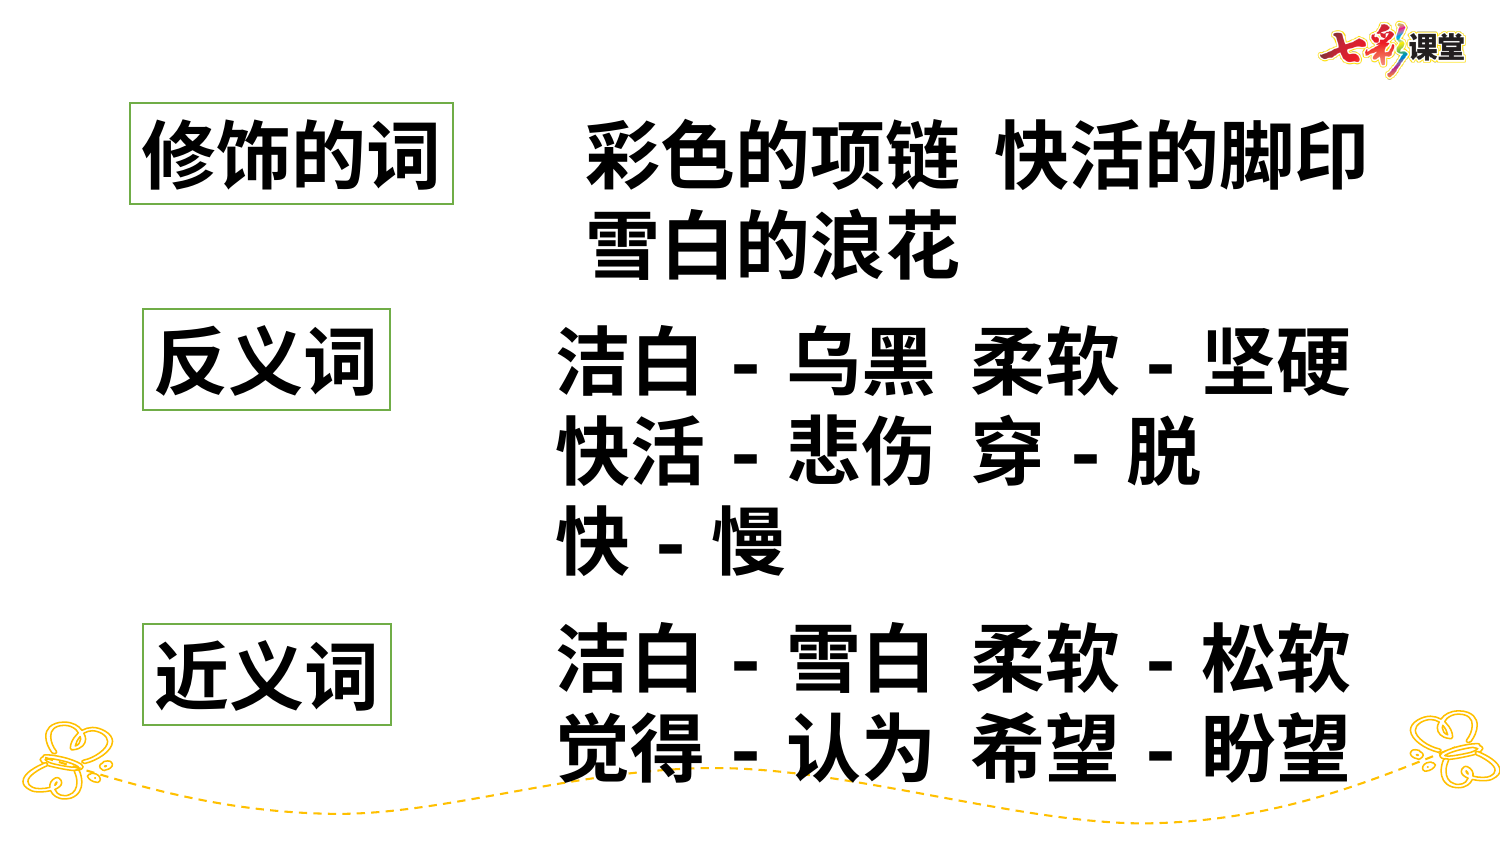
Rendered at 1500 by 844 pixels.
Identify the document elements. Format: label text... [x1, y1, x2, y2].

text_box 彩色的项链 快活的脚印 雪白的浪花 [574, 103, 1381, 295]
text_box 近义词 [142, 623, 392, 726]
text_box 洁白-乌黑 柔软-坚硬 快活-悲伤 穿-脱 快-慢 [544, 308, 1363, 590]
text_box 修饰的词 [129, 102, 454, 205]
text_box 反义词 [142, 308, 391, 411]
text_box 洁白-雪白 柔软-松软 觉得-认为 希望-盼望 [544, 605, 1363, 798]
picture [1316, 20, 1468, 80]
